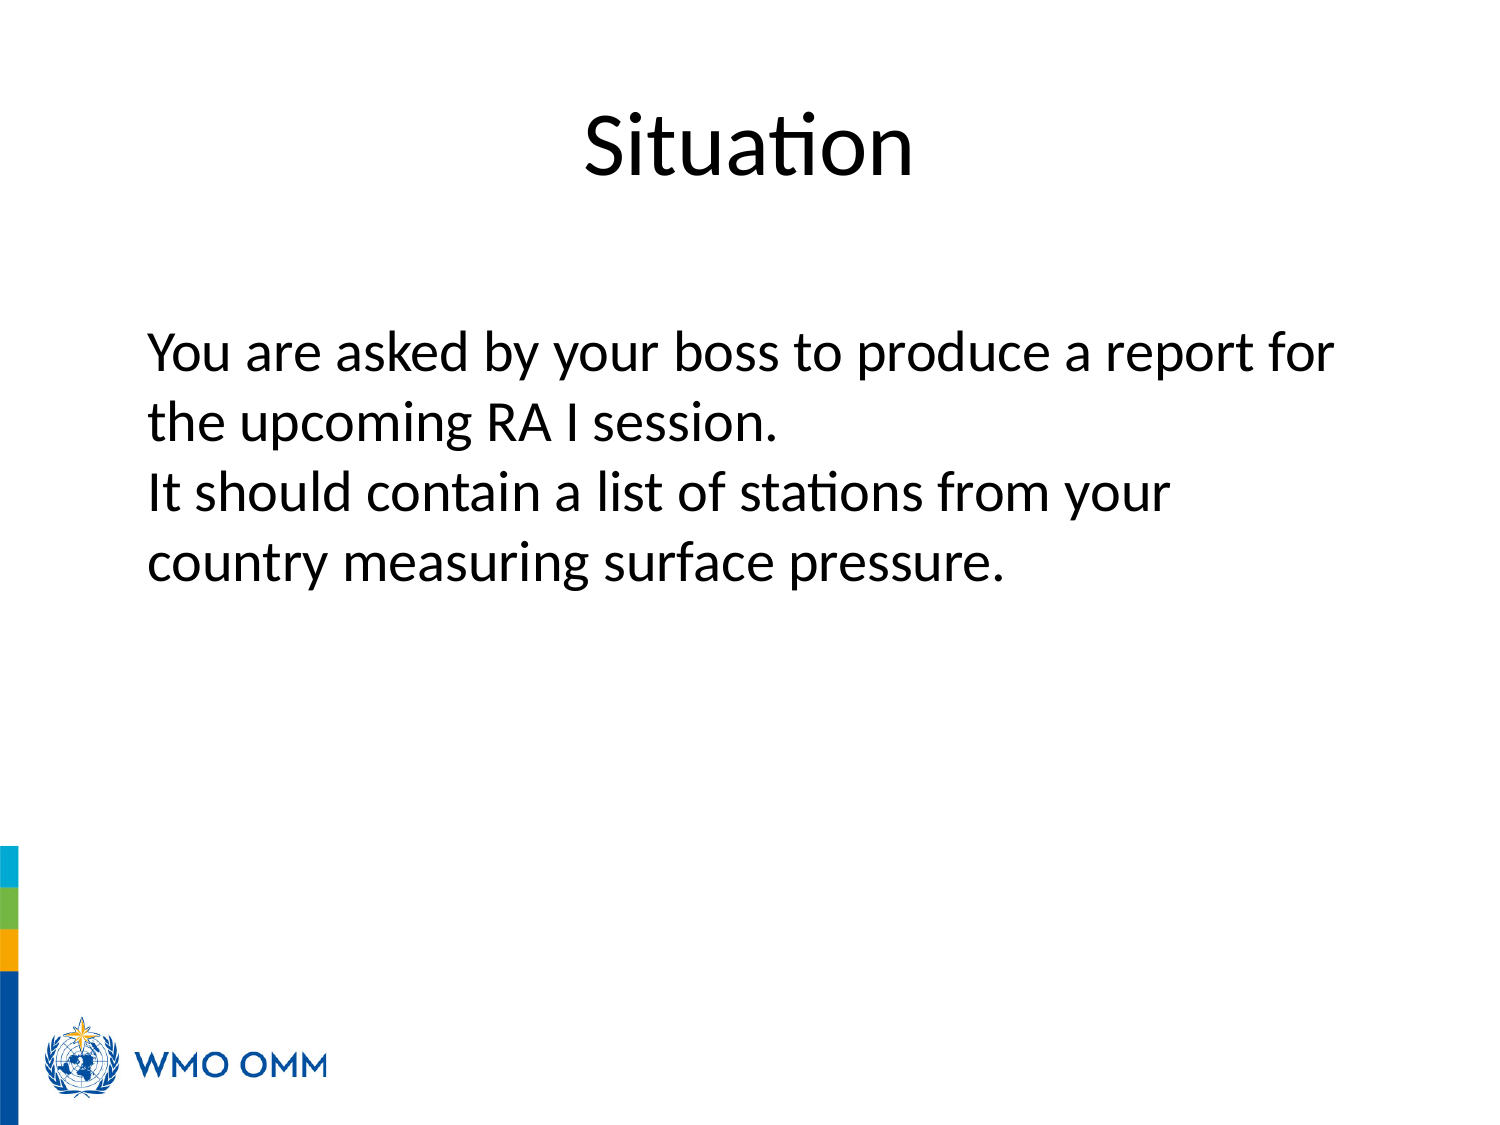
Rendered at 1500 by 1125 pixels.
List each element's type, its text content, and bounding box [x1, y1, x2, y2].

picture [0, 845, 327, 1125]
text_box You are asked by your boss to produce a report for the upcoming RA I session. It should contain a list of stations from your country measuring surface pressure. [132, 305, 1361, 601]
title Situation [75, 45, 1425, 233]
